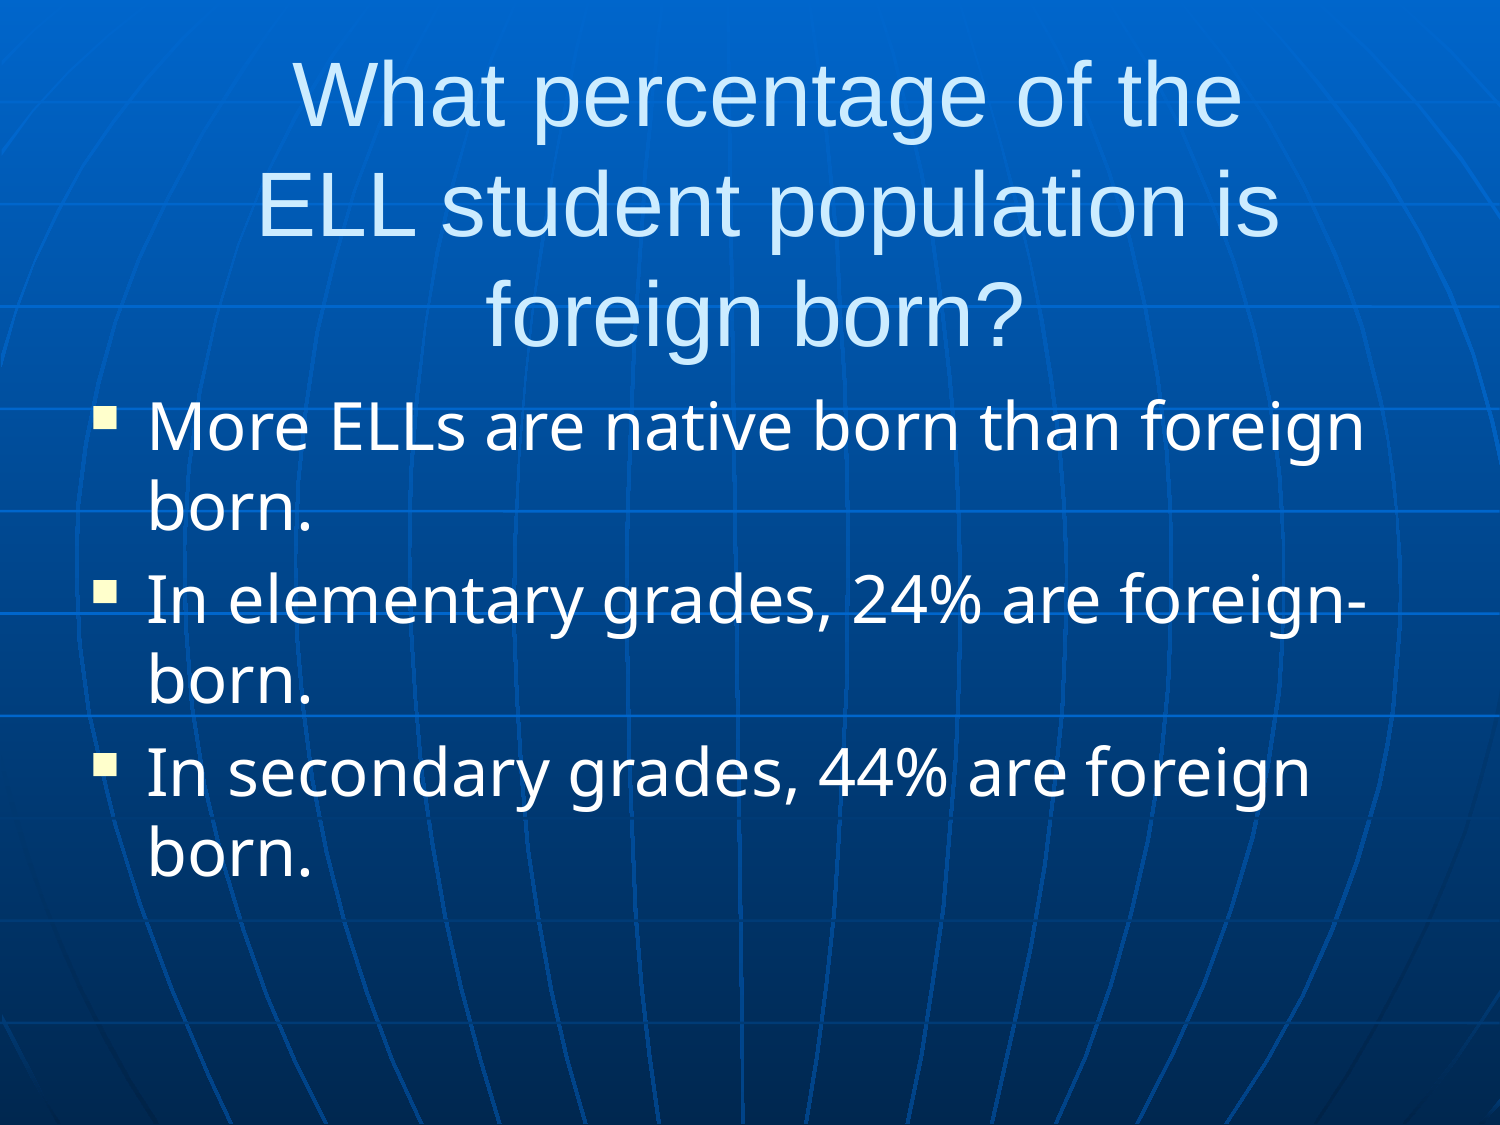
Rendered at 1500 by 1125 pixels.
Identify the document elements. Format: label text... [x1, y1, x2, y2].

title What percentage of the ELL student population is foreign born? [200, 37, 1338, 363]
list More ELLs are native born than foreign born. In elementary grades, 24% are foreign-born. In secondary grades, 44% are foreign born. [75, 375, 1425, 1006]
